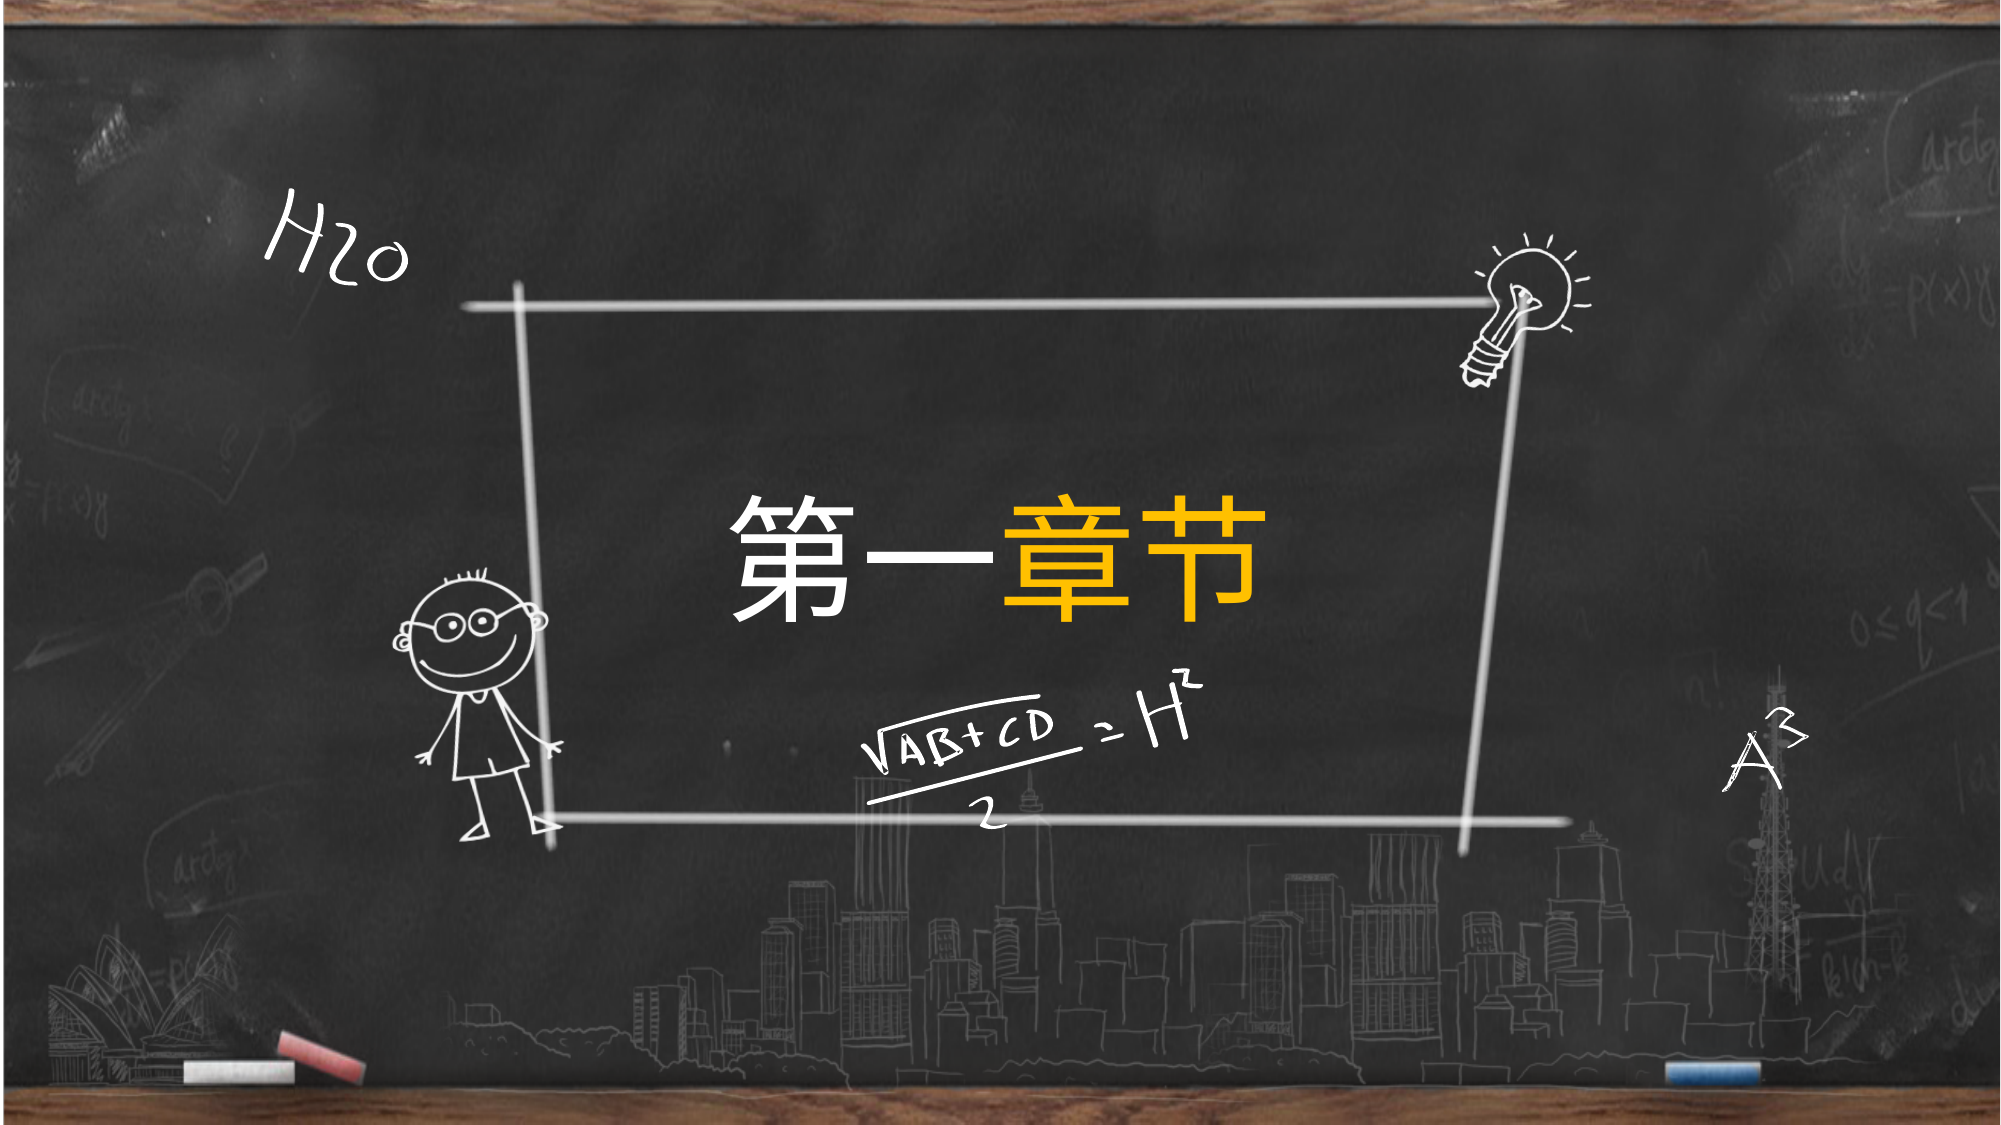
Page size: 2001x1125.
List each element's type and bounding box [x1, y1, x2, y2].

text_box [858, 688, 1217, 817]
text_box [1712, 711, 1813, 794]
text_box [259, 205, 404, 297]
picture [0, 0, 2001, 1125]
